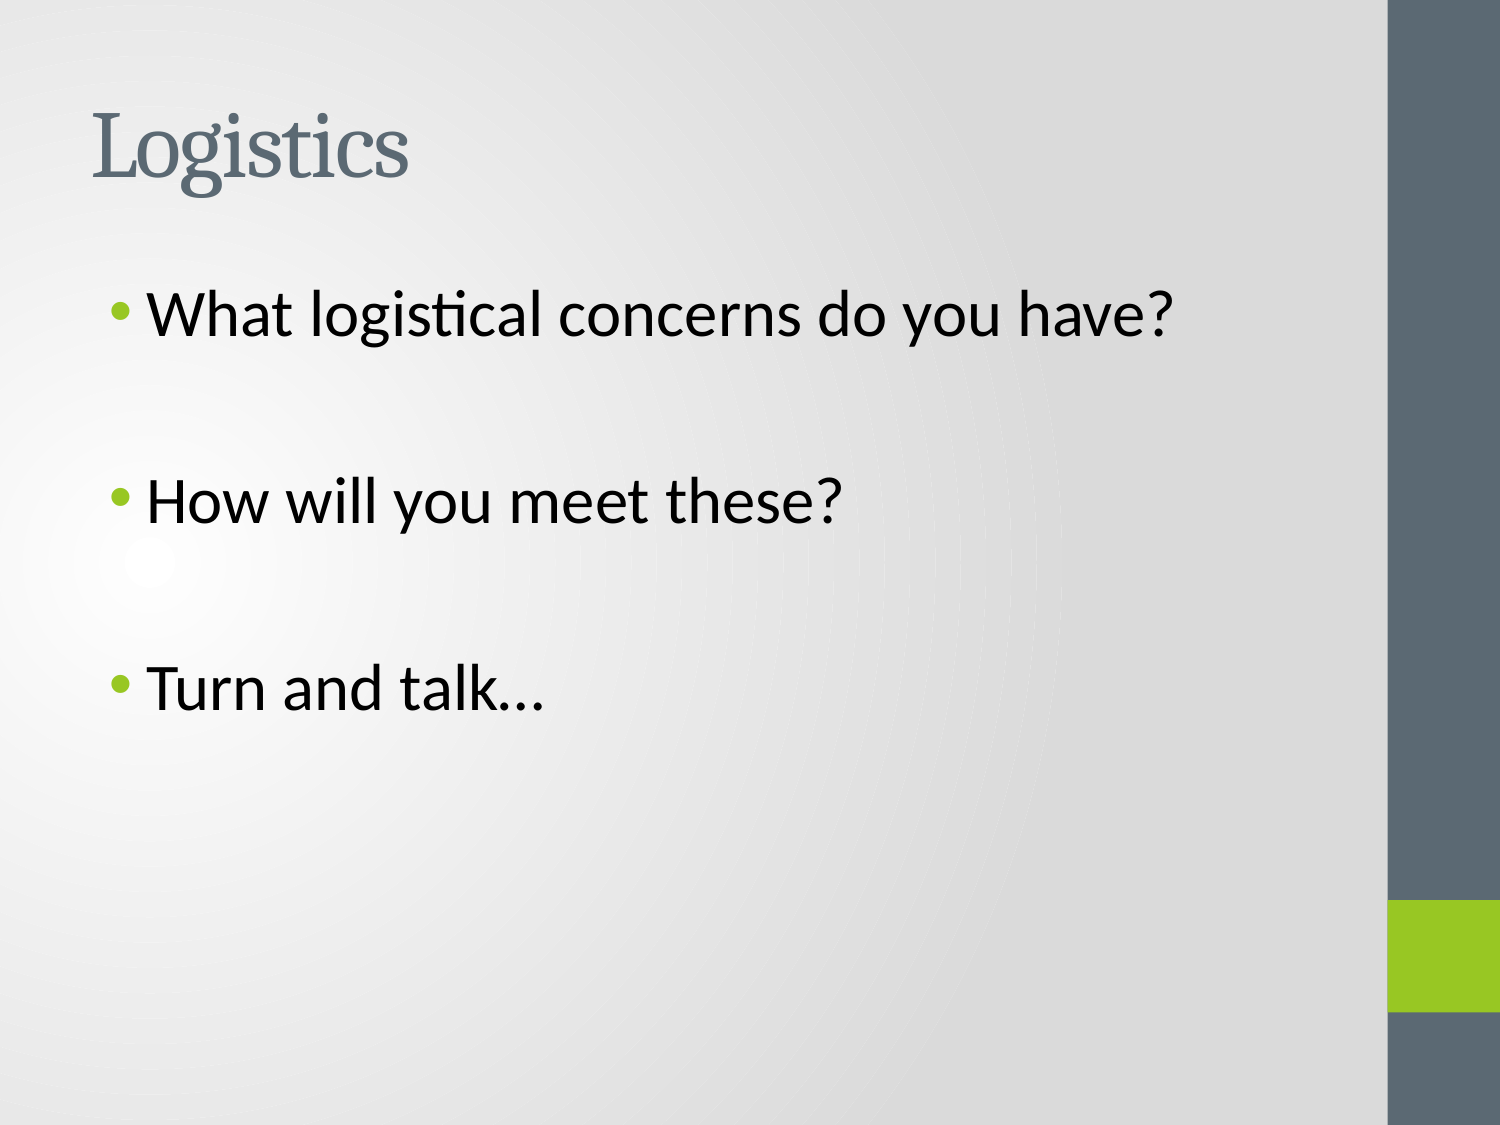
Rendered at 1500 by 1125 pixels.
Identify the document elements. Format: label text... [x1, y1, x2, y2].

list What logistical concerns do you have? How will you meet these? Turn and talk… [75, 262, 1325, 1050]
title Logistics [75, 45, 1325, 233]
